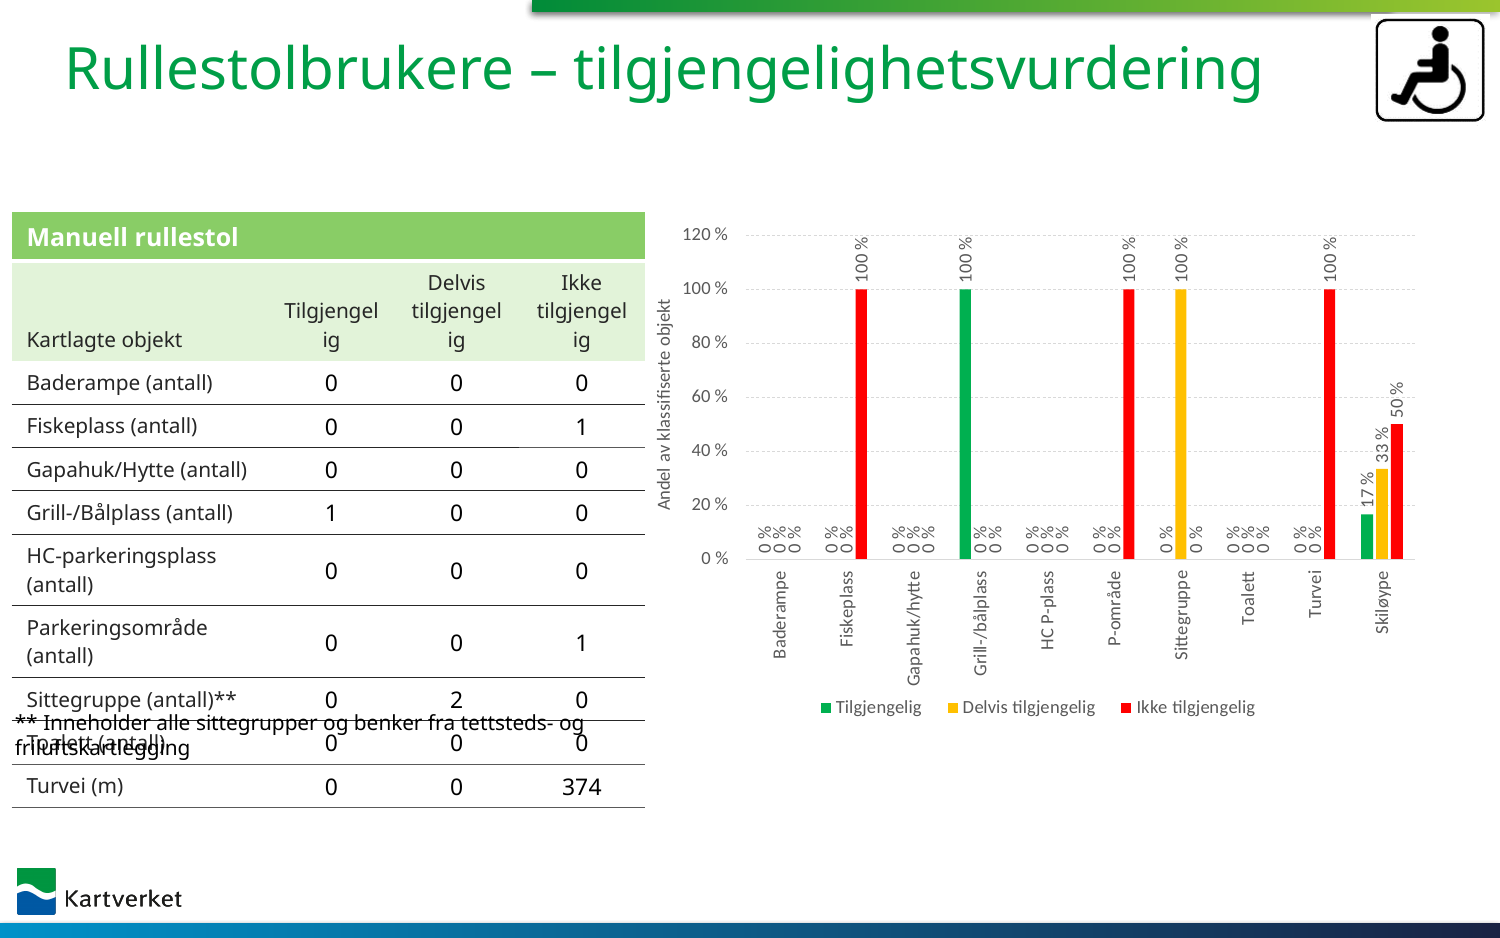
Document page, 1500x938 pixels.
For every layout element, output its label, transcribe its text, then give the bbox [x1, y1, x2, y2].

table_cell Fiskeplass (antall) [12, 405, 269, 447]
table_cell 0 [519, 361, 638, 404]
table_cell 0 [519, 491, 638, 534]
table_cell 0 [394, 535, 519, 605]
table_cell 0 [394, 768, 519, 807]
table_cell 0 [519, 678, 638, 702]
table_cell 0 [269, 535, 394, 605]
table_cell 0 [269, 361, 394, 404]
table_cell Baderampe (antall) [12, 361, 269, 404]
table_cell 0 [519, 535, 638, 605]
table_cell 0 [269, 448, 394, 490]
table_cell 0 [394, 491, 519, 534]
table_cell Ikke tilgjengelig [519, 263, 638, 361]
table_cell Delvis tilgjengelig [394, 263, 519, 361]
table_cell 0 [519, 448, 638, 490]
table_cell Kartlagte objekt [12, 263, 269, 361]
table_cell 0 [269, 768, 394, 807]
table_cell 0 [394, 361, 519, 404]
table_cell Gapahuk/Hytte (antall) [12, 448, 269, 490]
text_box Rullestolbrukere – tilgjengelighetsvurdering [49, 12, 1372, 109]
table_cell 374 [519, 768, 645, 807]
table_cell Grill-/Bålplass (antall) [12, 491, 269, 534]
table_cell Sittegruppe (antall)** [12, 678, 269, 702]
table_cell Tilgjengelig [269, 263, 394, 361]
table_cell Turvei (m) [12, 768, 269, 807]
table_cell 1 [519, 405, 638, 447]
text_box ** Inneholder alle sittegrupper og benker fra tettsteds- og friluftskartlegging [0, 702, 745, 768]
picture [1371, 13, 1491, 127]
table_cell HC-parkeringsplass (antall) [12, 535, 269, 605]
table_cell 0 [394, 405, 519, 447]
table_cell 0 [269, 678, 394, 702]
table_cell 0 [394, 448, 519, 490]
table_cell 1 [519, 606, 638, 677]
table_cell 1 [269, 491, 394, 534]
table_cell Parkeringsområde (antall) [12, 606, 269, 677]
picture [643, 218, 1426, 728]
table_cell 0 [394, 606, 519, 677]
table_cell 0 [269, 405, 394, 447]
table_cell 2 [394, 678, 519, 702]
table_cell 0 [269, 606, 394, 677]
table_header Manuell rullestol [12, 212, 645, 259]
